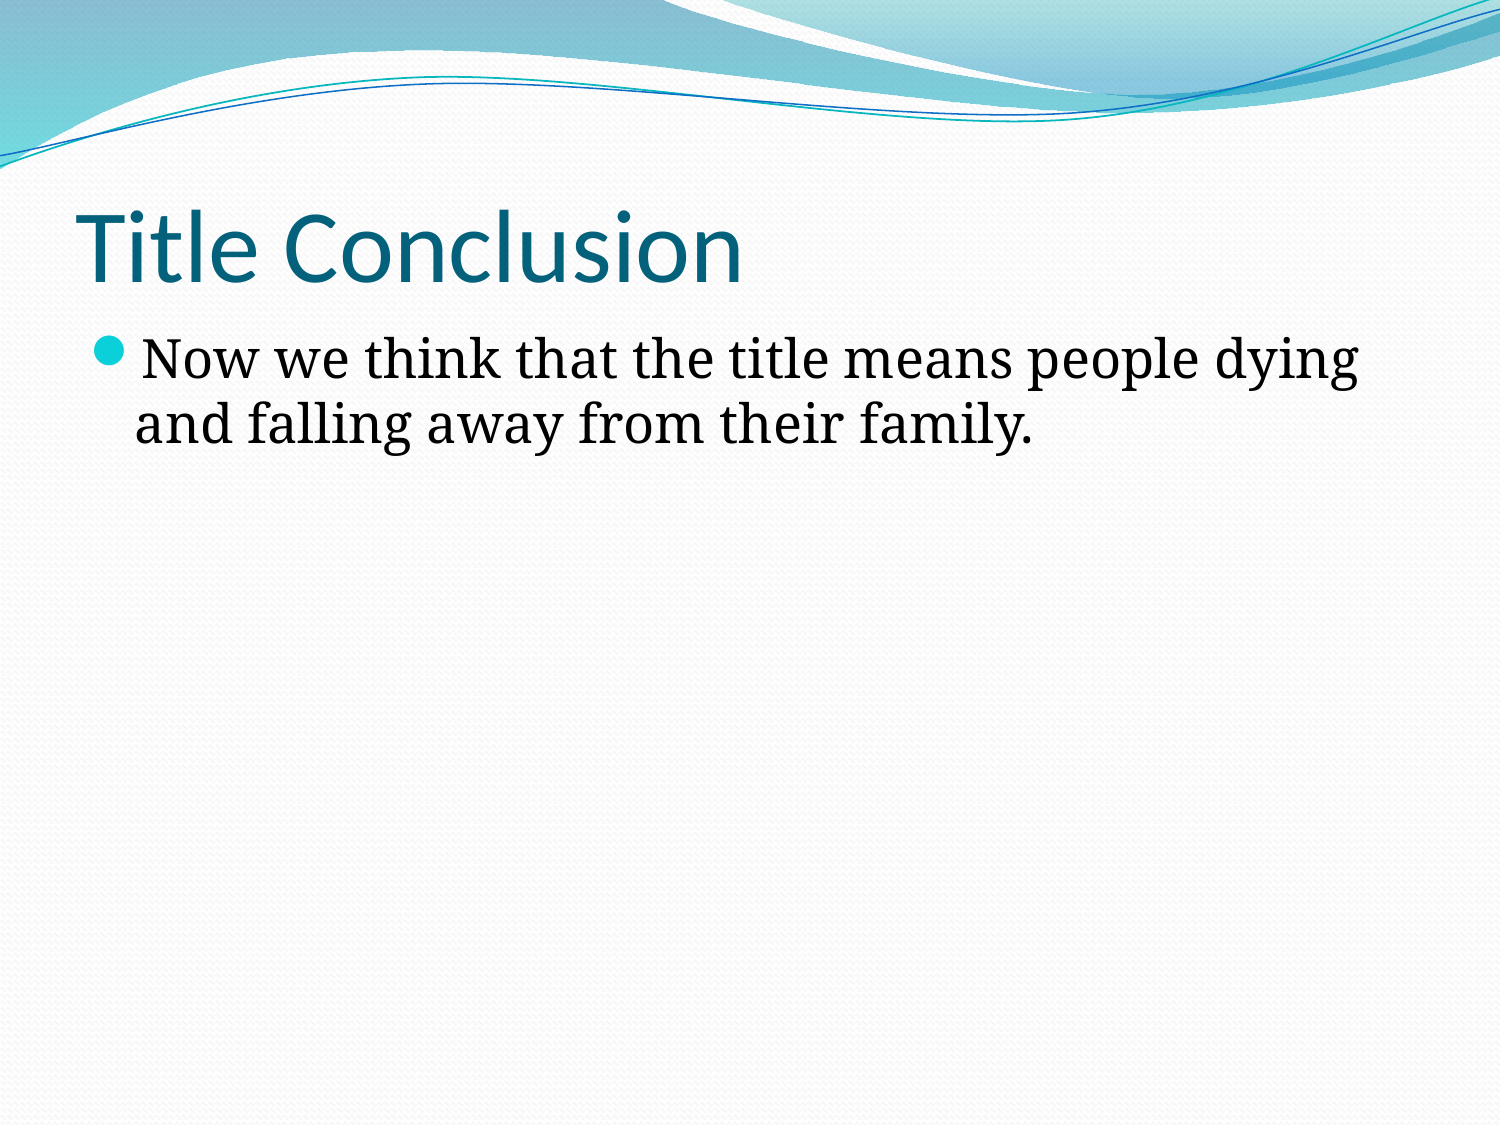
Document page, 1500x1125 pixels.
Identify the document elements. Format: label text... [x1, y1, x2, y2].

title Title Conclusion [75, 115, 1425, 303]
list Now we think that the title means people dying and falling away from their family. [75, 317, 1425, 1038]
